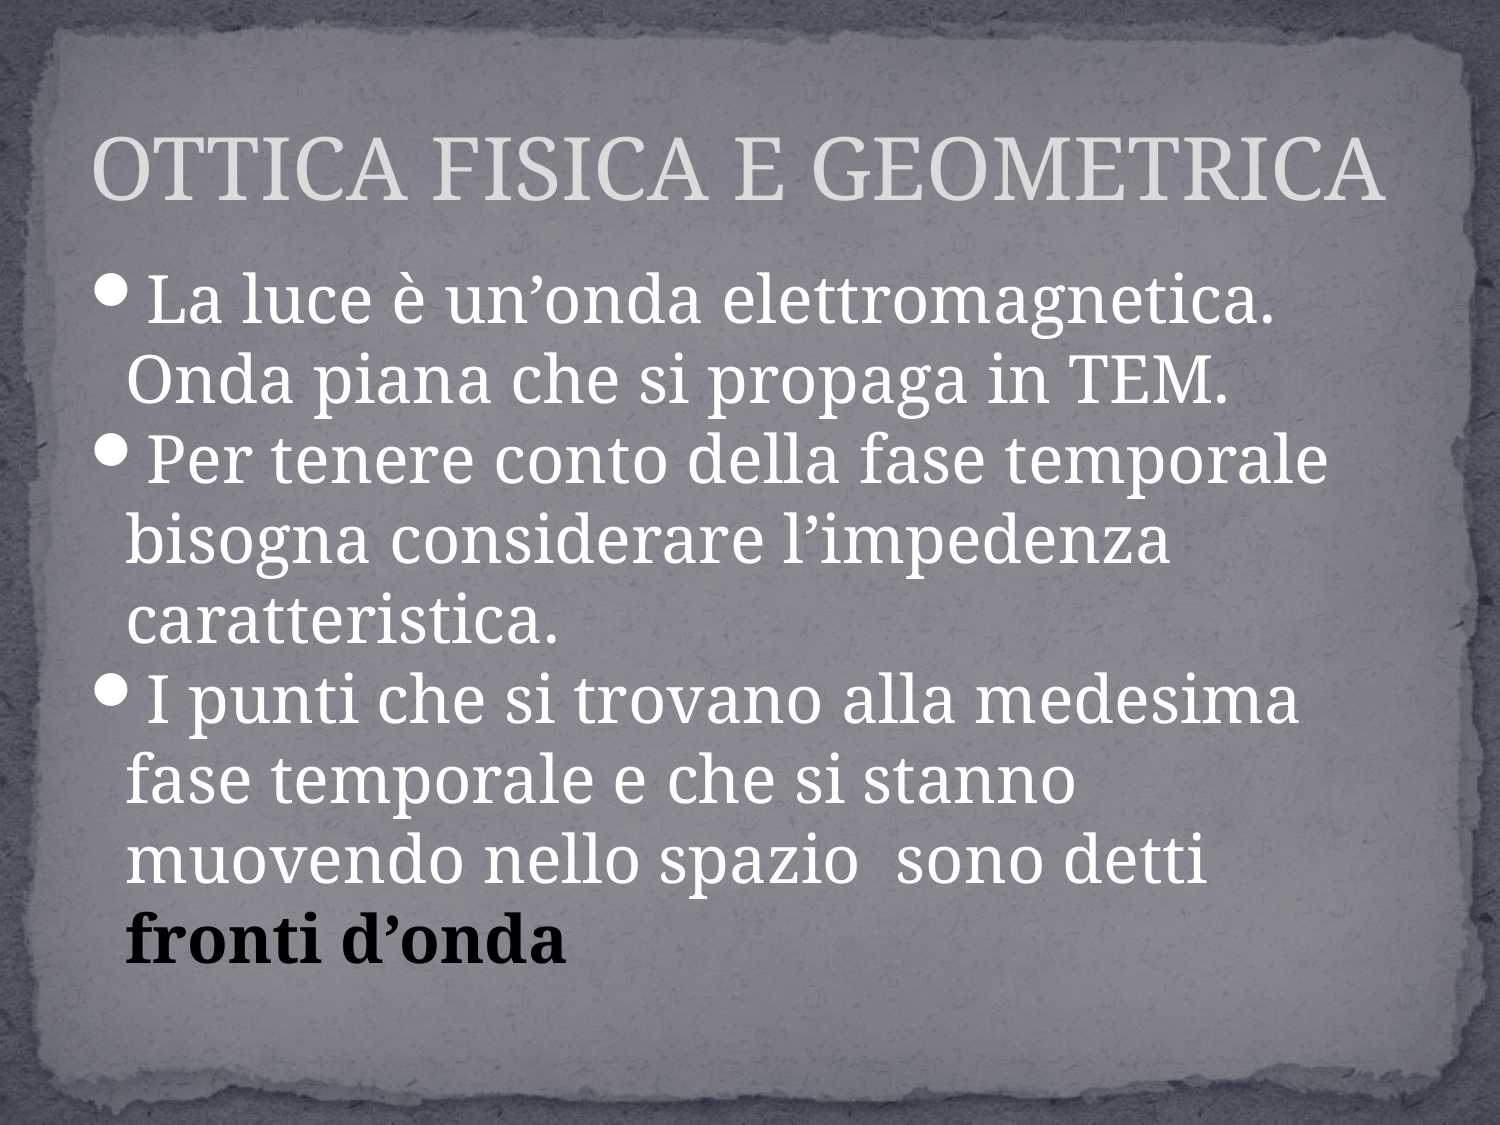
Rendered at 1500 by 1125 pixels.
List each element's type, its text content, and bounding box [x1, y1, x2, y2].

text_box La luce è un’onda elettromagnetica. Onda piana che si propaga in TEM. Per tenere conto della fase temporale bisogna considerare l’impedenza caratteristica. I punti che si trovano alla medesima fase temporale e che si stanno muovendo nello spazio sono detti fronti d’onda [75, 249, 1425, 1000]
text_box OTTICA FISICA E GEOMETRICA [75, 24, 1425, 225]
picture [0, 0, 1500, 1125]
